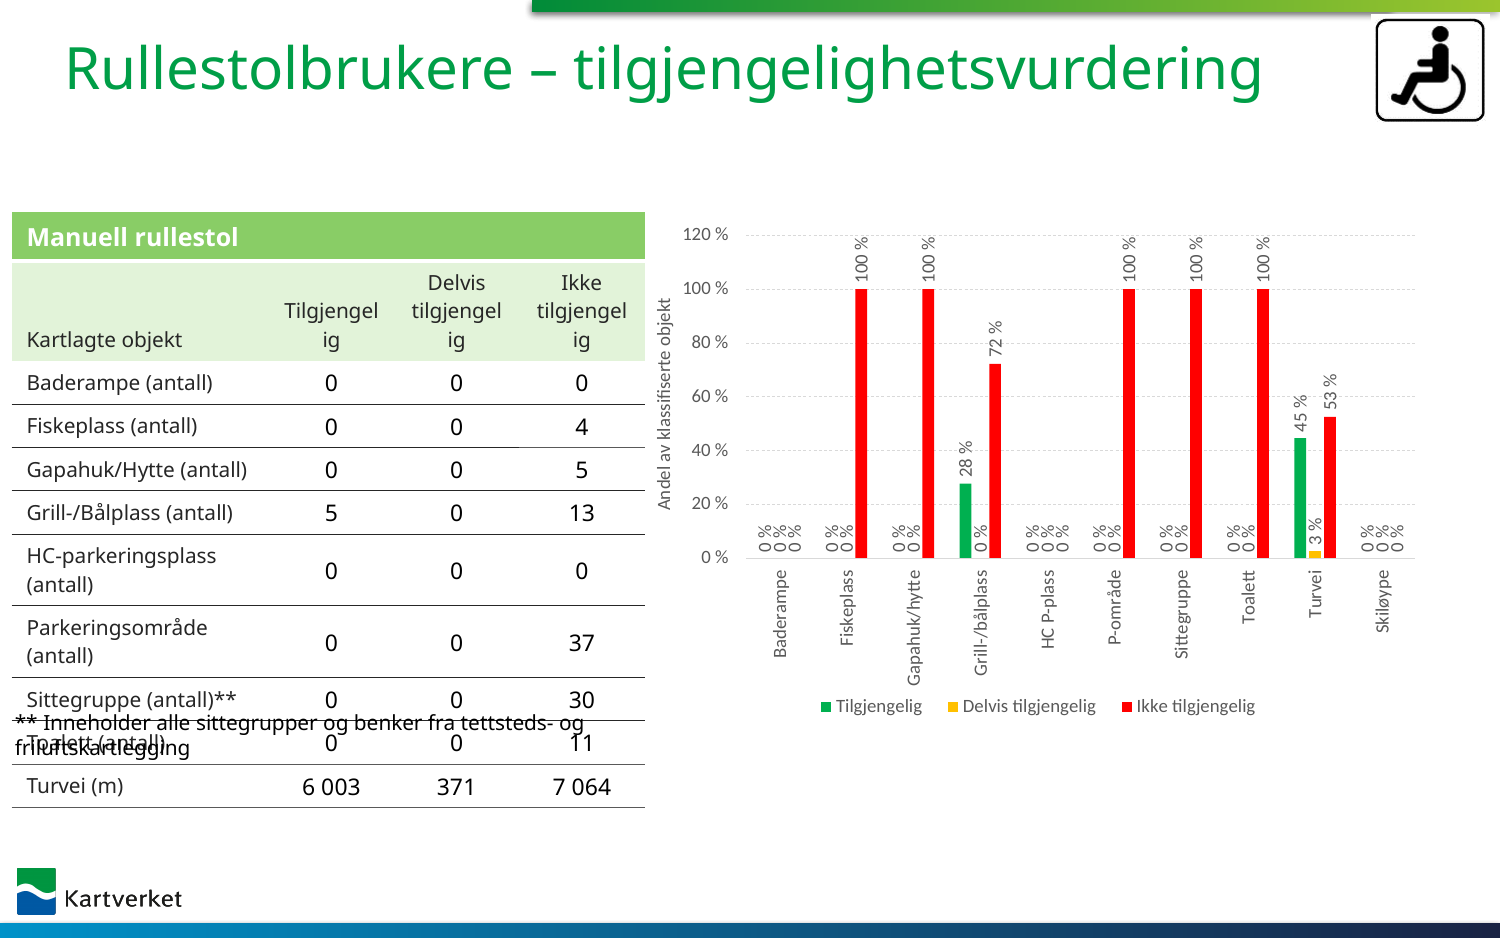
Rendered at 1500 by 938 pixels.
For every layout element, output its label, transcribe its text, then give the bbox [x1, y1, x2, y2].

table_cell Grill-/Bålplass (antall) [12, 491, 269, 534]
text_box ** Inneholder alle sittegrupper og benker fra tettsteds- og friluftskartlegging [0, 702, 745, 768]
table_header Manuell rullestol [12, 212, 645, 259]
table_cell 6 003 [269, 768, 394, 807]
table_cell HC-parkeringsplass (antall) [12, 535, 269, 605]
text_box Rullestolbrukere – tilgjengelighetsvurdering [49, 12, 1372, 109]
table_cell 0 [394, 448, 519, 490]
table_cell 0 [269, 448, 394, 490]
table_cell 0 [519, 535, 638, 605]
table_cell 0 [269, 535, 394, 605]
table_cell 0 [394, 405, 519, 447]
table_cell 5 [519, 448, 638, 490]
table_cell Kartlagte objekt [12, 263, 269, 361]
picture [643, 218, 1427, 728]
table_cell 5 [269, 491, 394, 534]
picture [1371, 13, 1491, 127]
table_cell Delvis tilgjengelig [394, 263, 519, 361]
table_cell 0 [269, 405, 394, 447]
table_cell Parkeringsområde (antall) [12, 606, 269, 677]
table_cell 0 [394, 491, 519, 534]
table_cell 0 [394, 678, 519, 702]
table_cell 0 [269, 361, 394, 404]
table_cell Ikke tilgjengelig [519, 263, 638, 361]
table_cell Tilgjengelig [269, 263, 394, 361]
table_cell Fiskeplass (antall) [12, 405, 269, 447]
table_cell 0 [394, 606, 519, 677]
table_cell 0 [394, 535, 519, 605]
table_cell 0 [519, 361, 638, 404]
table_cell 371 [394, 768, 519, 807]
table_cell 7 064 [519, 768, 645, 807]
table_cell Gapahuk/Hytte (antall) [12, 448, 269, 490]
table_cell 0 [269, 606, 394, 677]
table_cell 0 [269, 678, 394, 702]
table_cell 0 [394, 361, 519, 404]
table_cell 13 [519, 491, 638, 534]
table_cell 30 [519, 678, 638, 702]
table_cell Turvei (m) [12, 768, 269, 807]
table_cell 4 [519, 405, 638, 447]
table_cell Baderampe (antall) [12, 361, 269, 404]
table_cell 37 [519, 606, 638, 677]
table_cell Sittegruppe (antall)** [12, 678, 269, 702]
